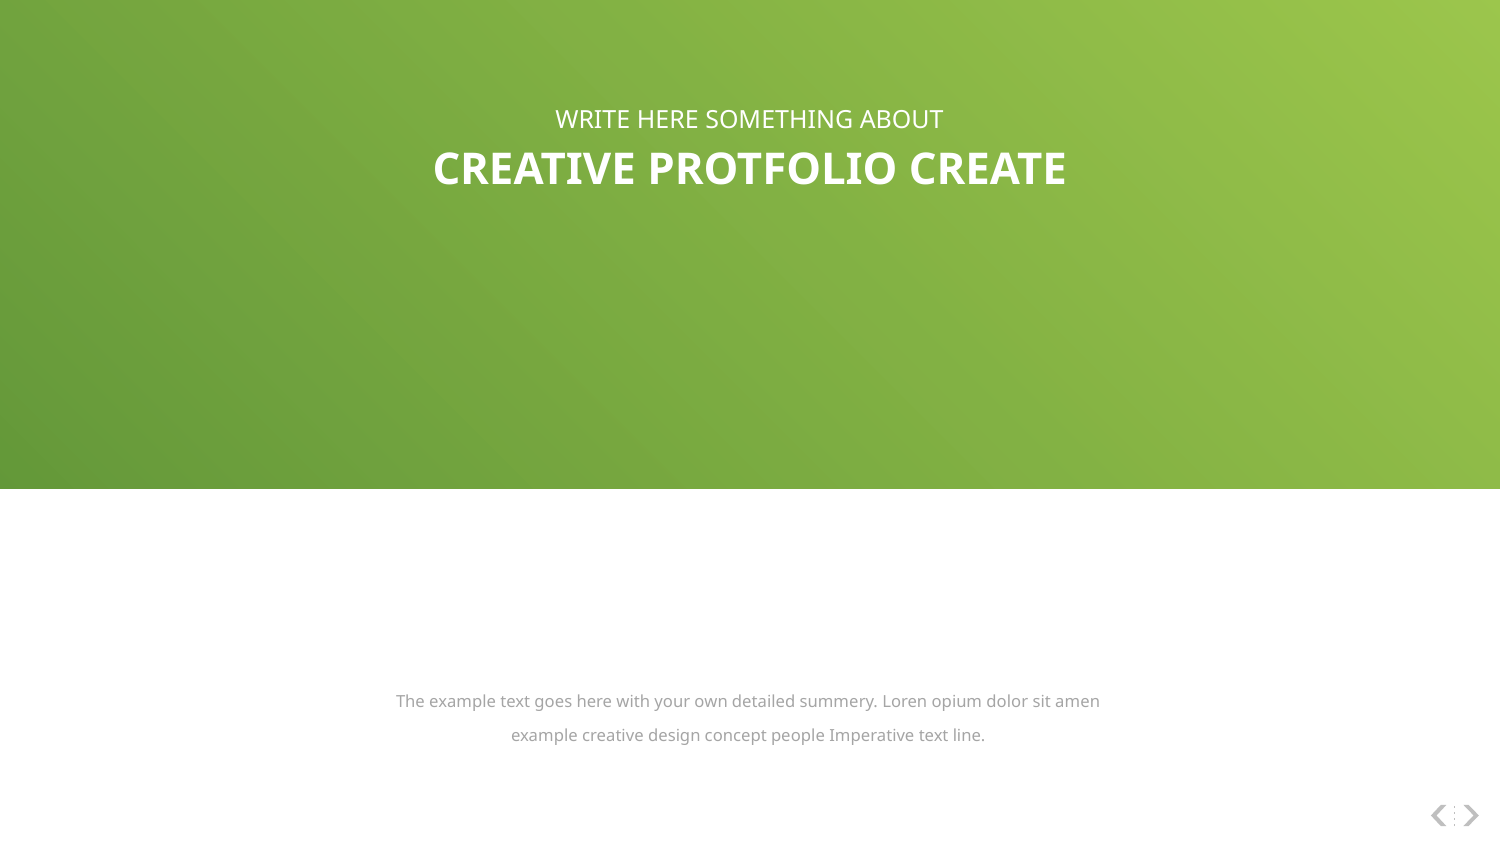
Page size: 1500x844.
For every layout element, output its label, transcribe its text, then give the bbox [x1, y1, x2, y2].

picture [0, 0, 1500, 639]
text_box The example text goes here with your own detailed summery. Loren opium dolor sit amen example creative design concept people Imperative text line. [381, 679, 1116, 743]
